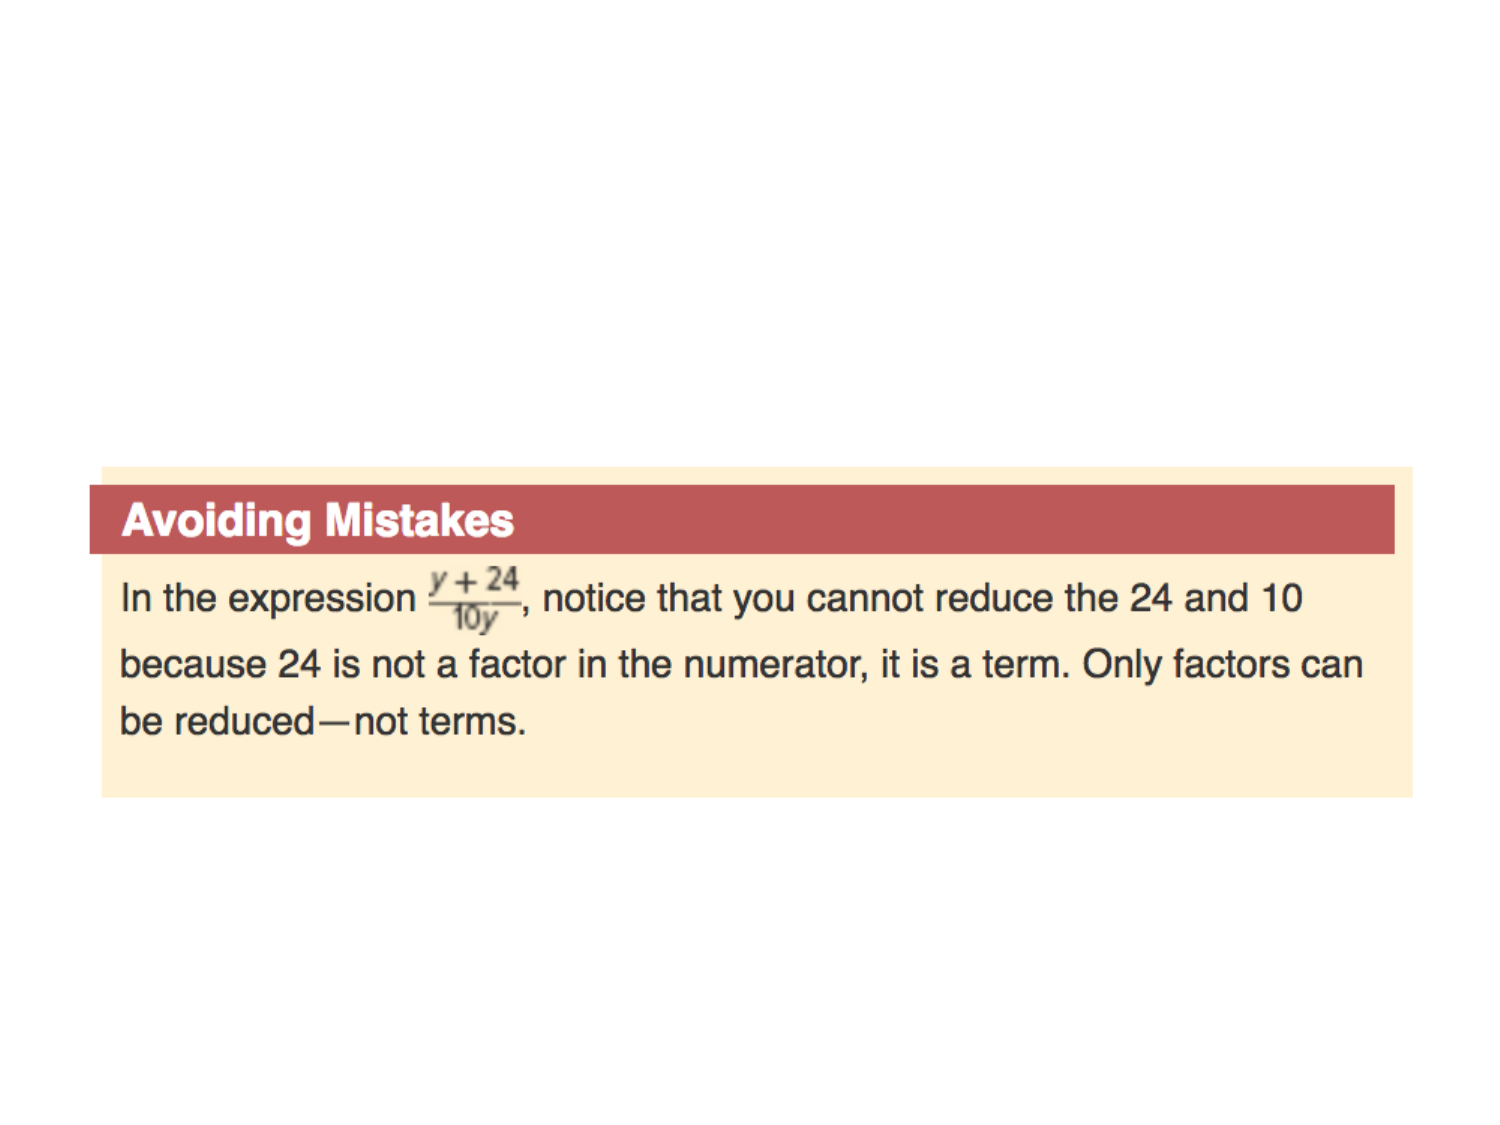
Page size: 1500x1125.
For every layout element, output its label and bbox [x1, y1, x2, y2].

list [74, 262, 1426, 1006]
